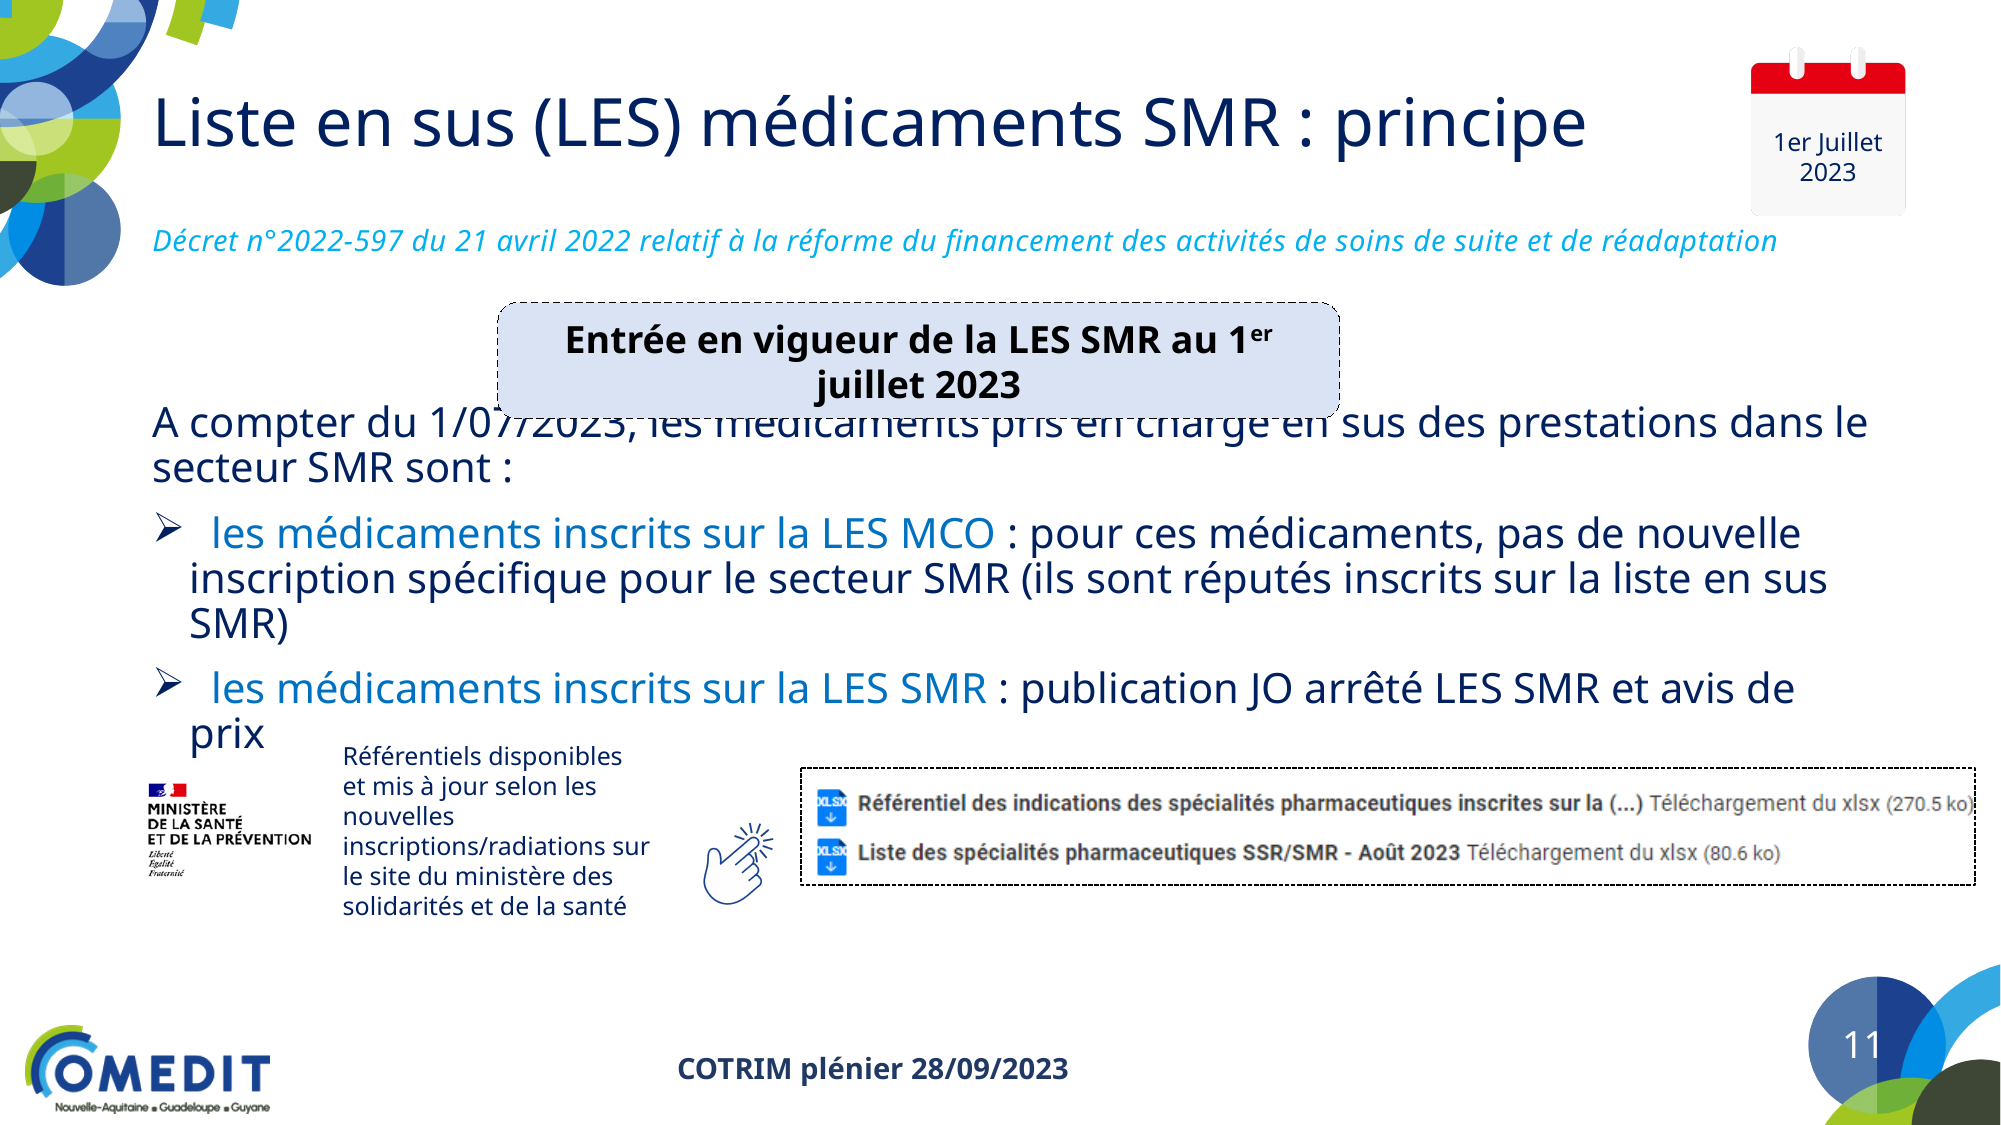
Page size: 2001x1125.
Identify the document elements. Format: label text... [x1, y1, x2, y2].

text_box Entrée en vigueur de la LES SMR au 1er juillet 2023 [497, 302, 1340, 419]
title Liste en sus (LES) médicaments SMR : principe [137, 59, 1743, 190]
picture [1743, 47, 1913, 216]
picture [0, 0, 245, 300]
picture [25, 1025, 270, 1114]
picture [1657, 960, 2001, 1125]
text_box Référentiels disponibles et mis à jour selon les nouvelles inscriptions/radiations sur le site du ministère des solidarités et de la santé [327, 732, 668, 928]
list Décret n°2022-597 du 21 avril 2022 relatif à la réforme du financement des activités de soins de suite et de réadaptation A compter du 1/07/2023, les médicaments pris en charge en sus des prestations dans le secteur SMR sont : les médicaments inscrits sur la LES MCO : pour ces médicaments, pas de nouvelle inscription spécifique pour le secteur SMR (ils sont réputés inscrits sur la liste en sus SMR) les médicaments inscrits sur la LES SMR : publication JO arrêté LES SMR et avis de prix [137, 218, 1894, 1014]
picture [676, 768, 1975, 927]
picture [142, 778, 323, 885]
